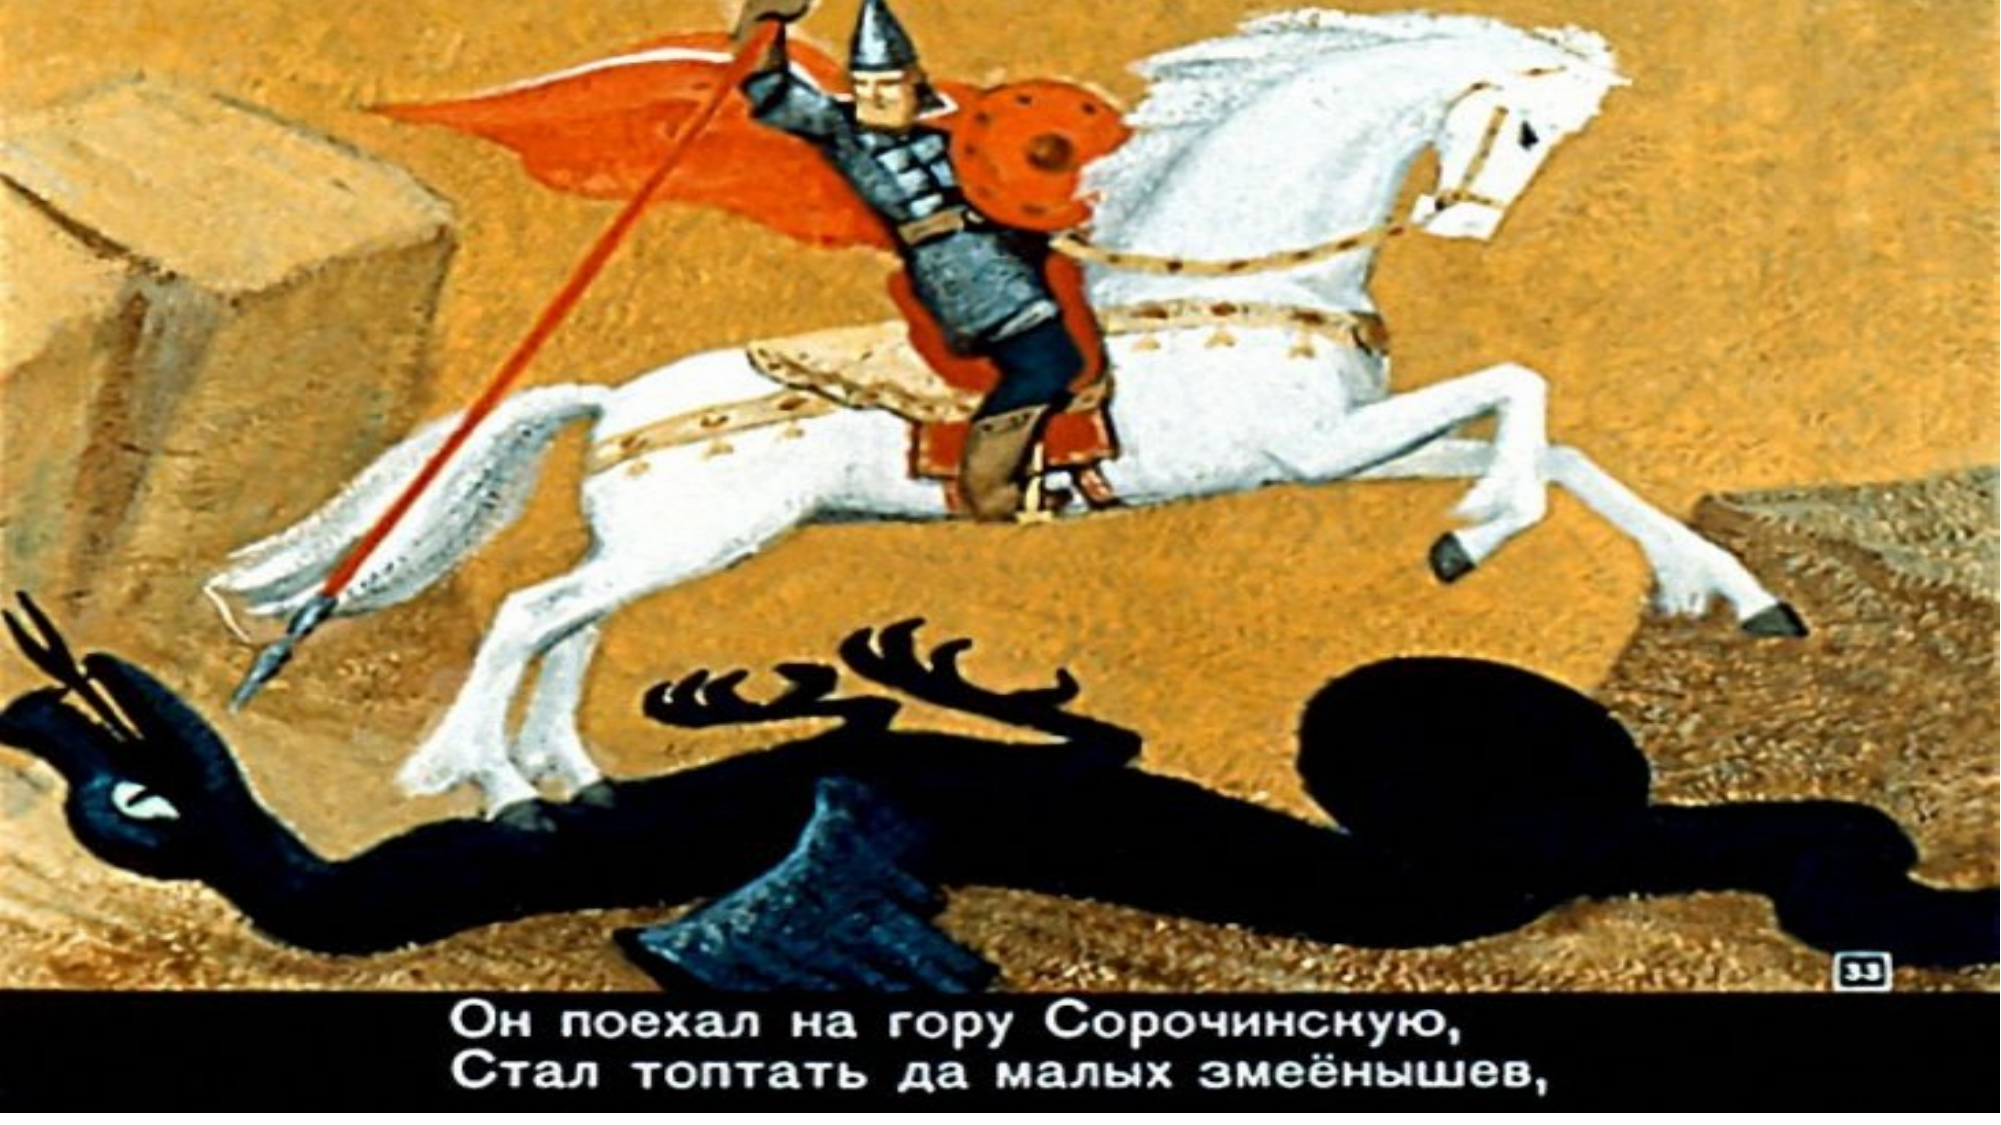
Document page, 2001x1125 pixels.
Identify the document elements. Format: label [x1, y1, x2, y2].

list [0, 0, 2000, 1113]
